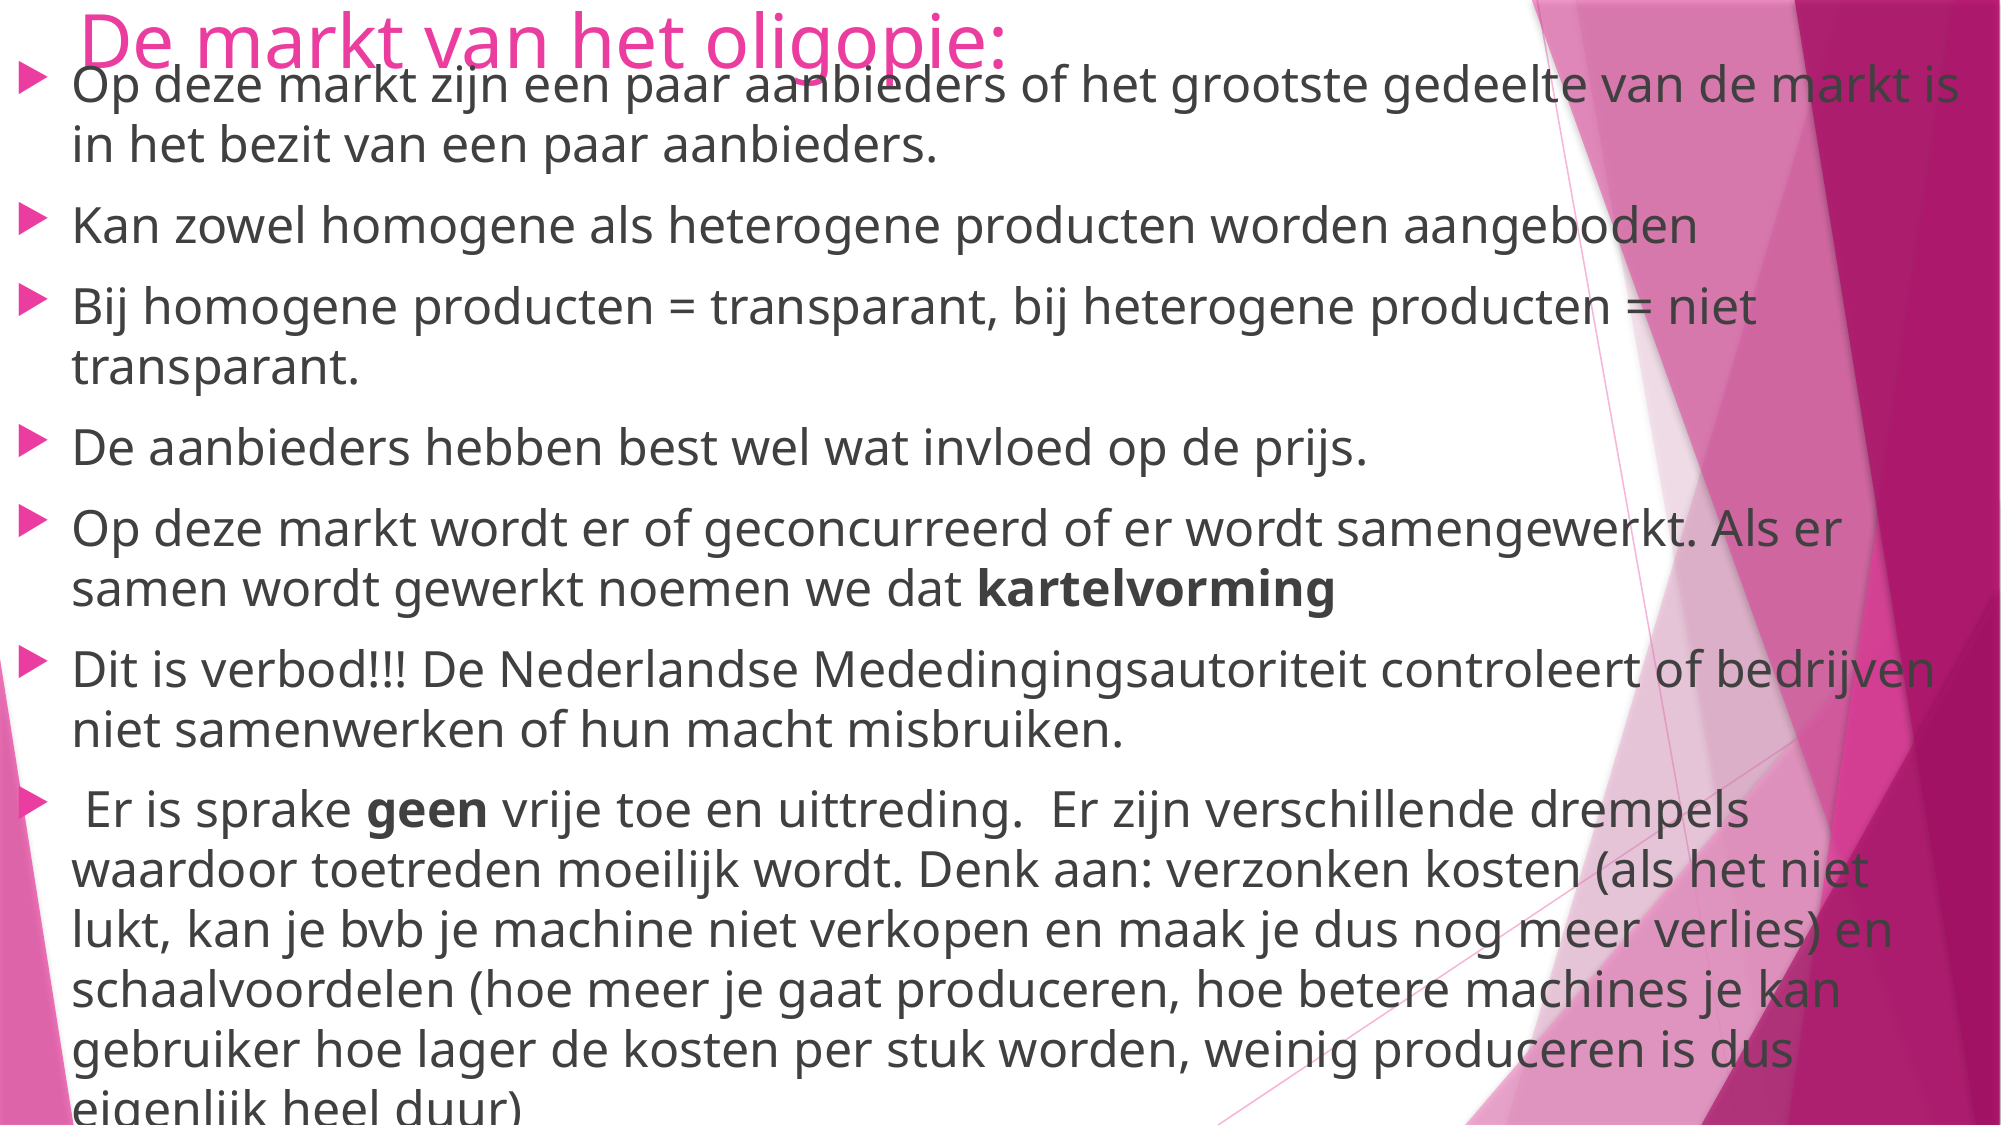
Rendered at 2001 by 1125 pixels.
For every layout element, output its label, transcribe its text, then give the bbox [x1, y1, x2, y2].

list Op deze markt zijn een paar aanbieders of het grootste gedeelte van de markt is in het bezit van een paar aanbieders. Kan zowel homogene als heterogene producten worden aangeboden Bij homogene producten = transparant, bij heterogene producten = niet transparant. De aanbieders hebben best wel wat invloed op de prijs. Op deze markt wordt er of geconcurreerd of er wordt samengewerkt. Als er samen wordt gewerkt noemen we dat kartelvorming Dit is verbod!!! De Nederlandse Mededingingsautoriteit controleert of bedrijven niet samenwerken of hun macht misbruiken. Er is sprake geen vrije toe en uittreding. Er zijn verschillende drempels waardoor toetreden moeilijk wordt. Denk aan: verzonken kosten (als het niet lukt, kan je bvb je machine niet verkopen en maak je dus nog meer verlies) en schaalvoordelen (hoe meer je gaat produceren, hoe betere machines je kan gebruiker hoe lager de kosten per stuk worden, weinig produceren is dus eigenlijk heel duur) [0, 45, 2000, 992]
title De markt van het oligopie: [63, 0, 1522, 45]
